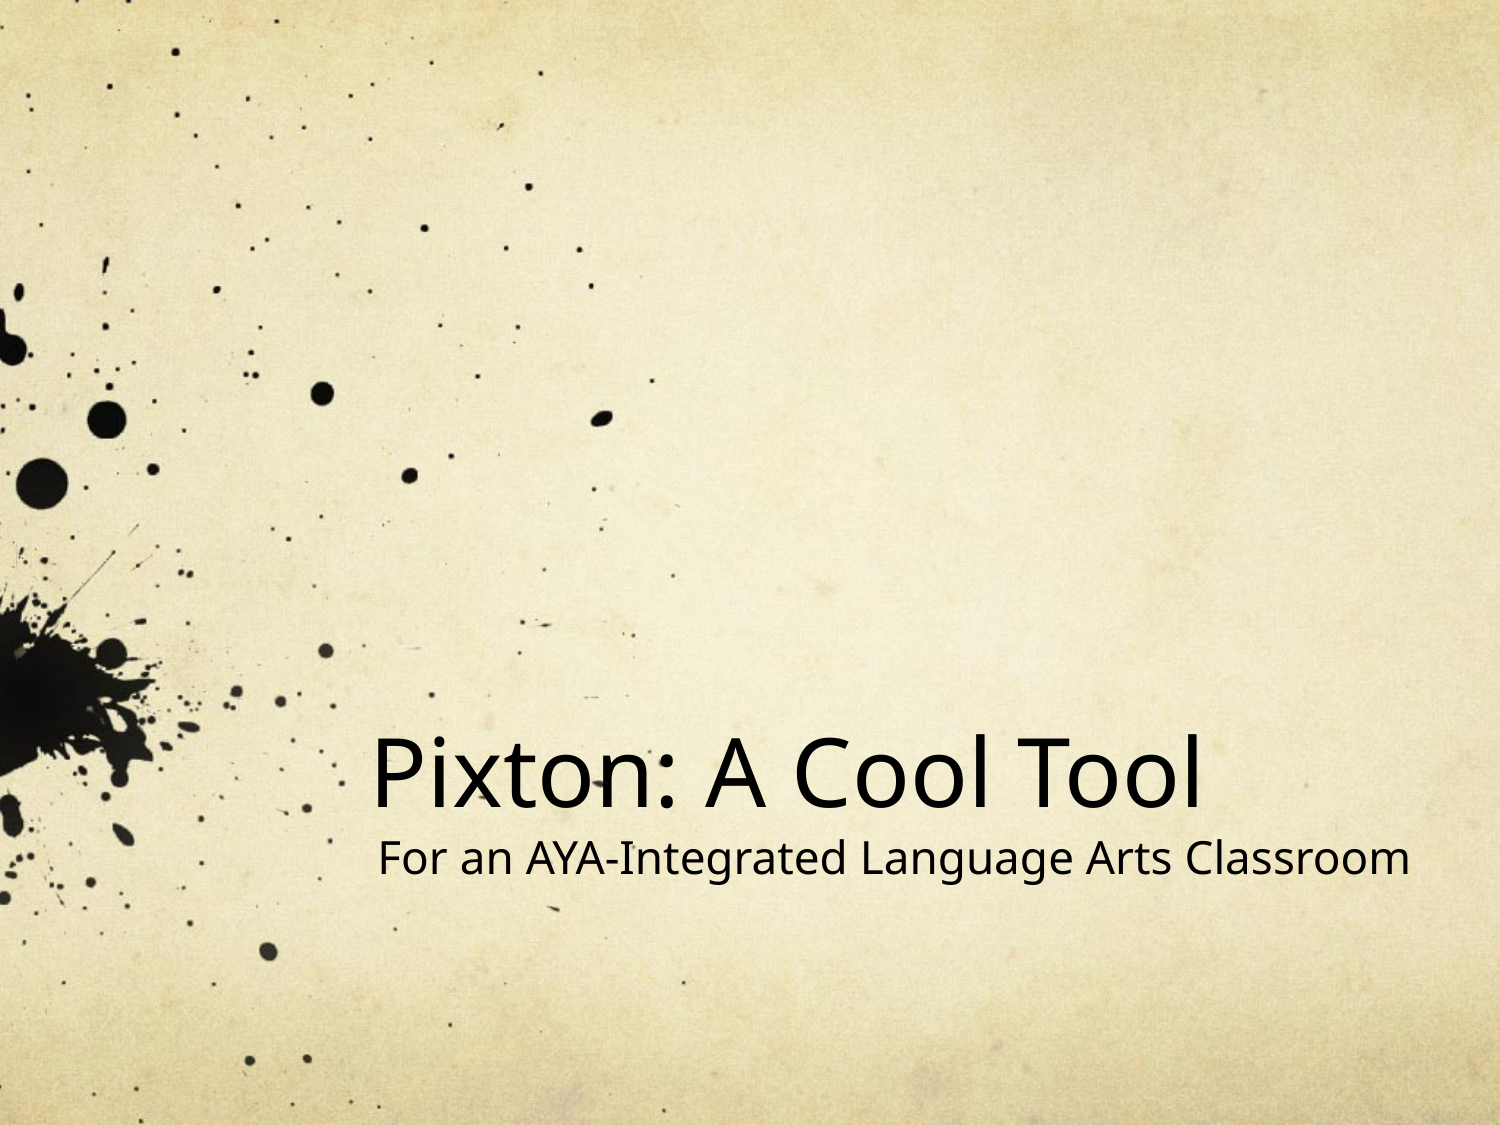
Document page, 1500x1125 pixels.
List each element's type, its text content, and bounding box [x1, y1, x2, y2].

title Pixton: A Cool Tool [362, 512, 1425, 827]
picture [0, 0, 1500, 1125]
subtitle For an AYA-Integrated Language Arts Classroom [362, 829, 1425, 1023]
